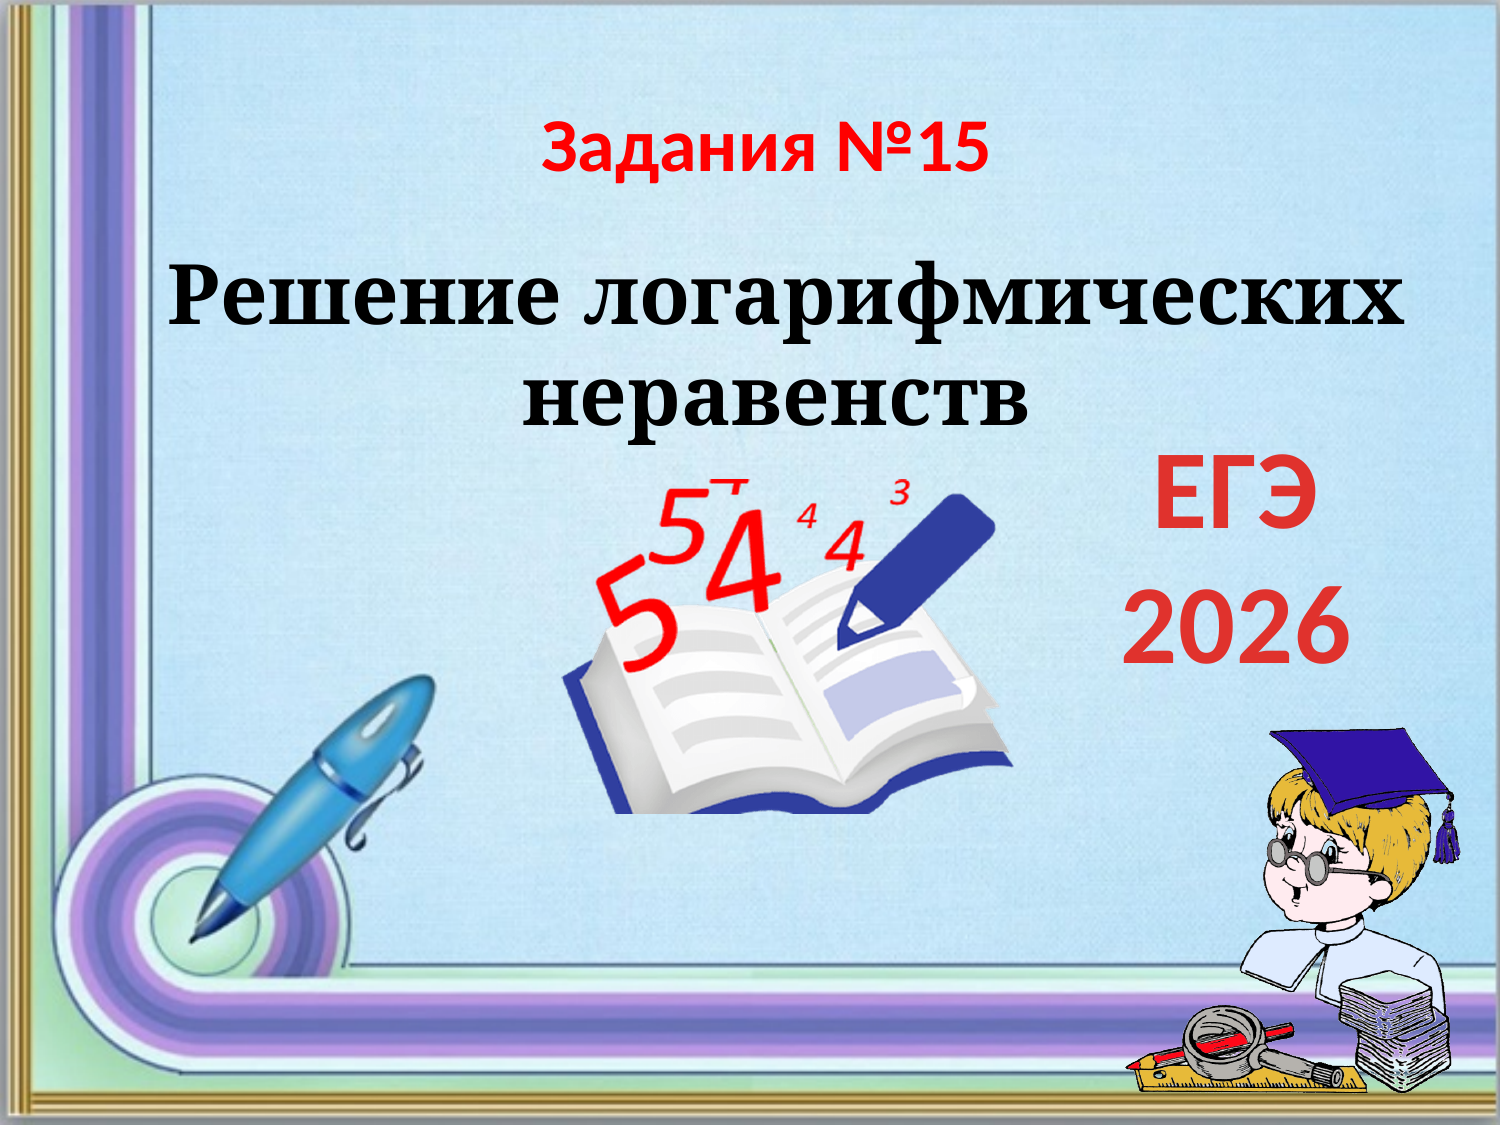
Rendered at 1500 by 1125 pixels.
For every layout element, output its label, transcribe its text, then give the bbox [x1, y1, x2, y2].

picture [0, 0, 1500, 1125]
text_box Задания №15 Решение логарифмических неравенств [148, 88, 1427, 480]
text_box ЕГЭ 2026 [1062, 408, 1409, 694]
